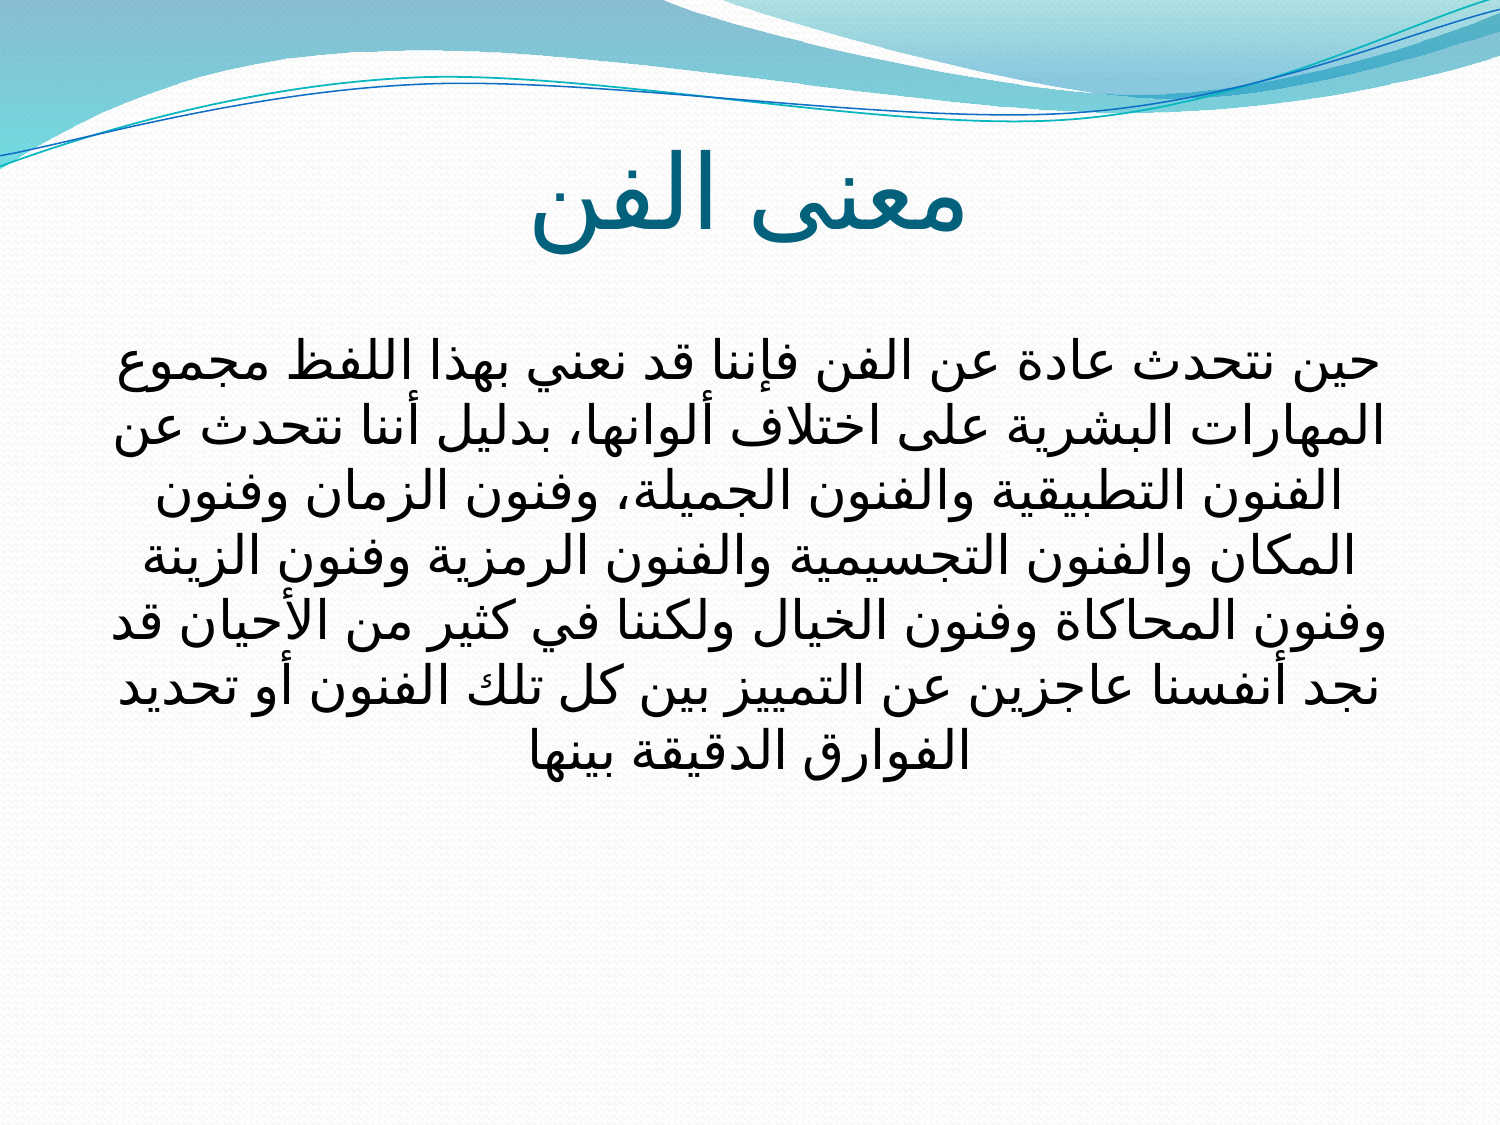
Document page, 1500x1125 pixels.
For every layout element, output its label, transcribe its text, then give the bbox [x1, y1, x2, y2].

title معنى الفن [75, 62, 1425, 250]
list حين نتحدث عادة عن الفن فإننا قد نعني بهذا اللفظ مجموع المهارات البشرية على اختلاف ألوانها، بدليل أننا نتحدث عن الفنون التطبيقية والفنون الجميلة، وفنون الزمان وفنون المكان والفنون التجسيمية والفنون الرمزية وفنون الزينة وفنون المحاكاة وفنون الخيال ولكننا في كثير من الأحيان قد نجد أنفسنا عاجزين عن التمييز بين كل تلك الفنون أو تحديد الفوارق الدقيقة بينها [75, 317, 1425, 1038]
